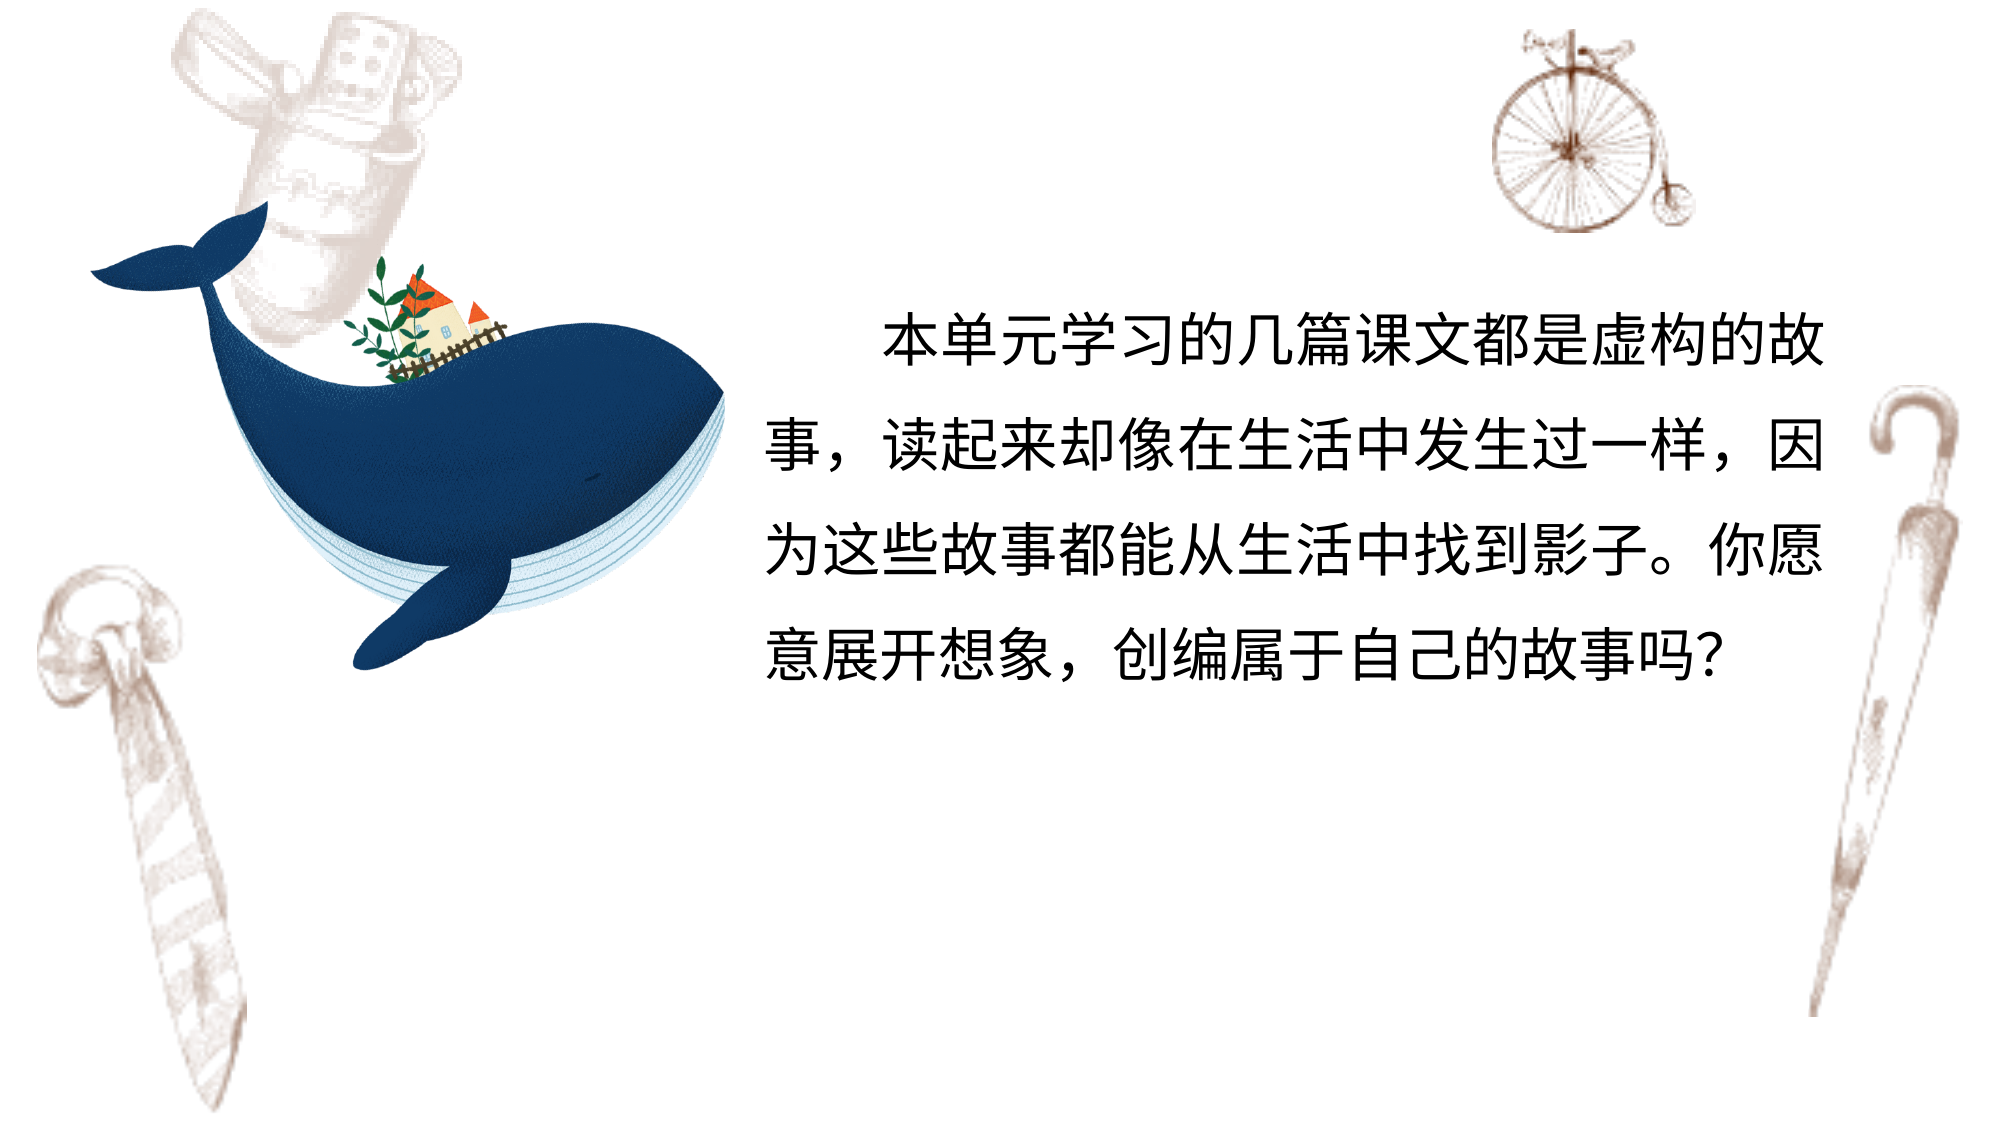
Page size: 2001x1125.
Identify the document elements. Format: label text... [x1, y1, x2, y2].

picture [37, 8, 749, 1117]
picture [1808, 385, 1963, 1017]
text_box 本单元学习的几篇课文都是虚构的故事，读起来却像在生活中发生过一样，因为这些故事都能从生活中找到影子。你愿意展开想象，创编属于自己的故事吗？ [748, 260, 1842, 695]
picture [1492, 29, 1696, 233]
